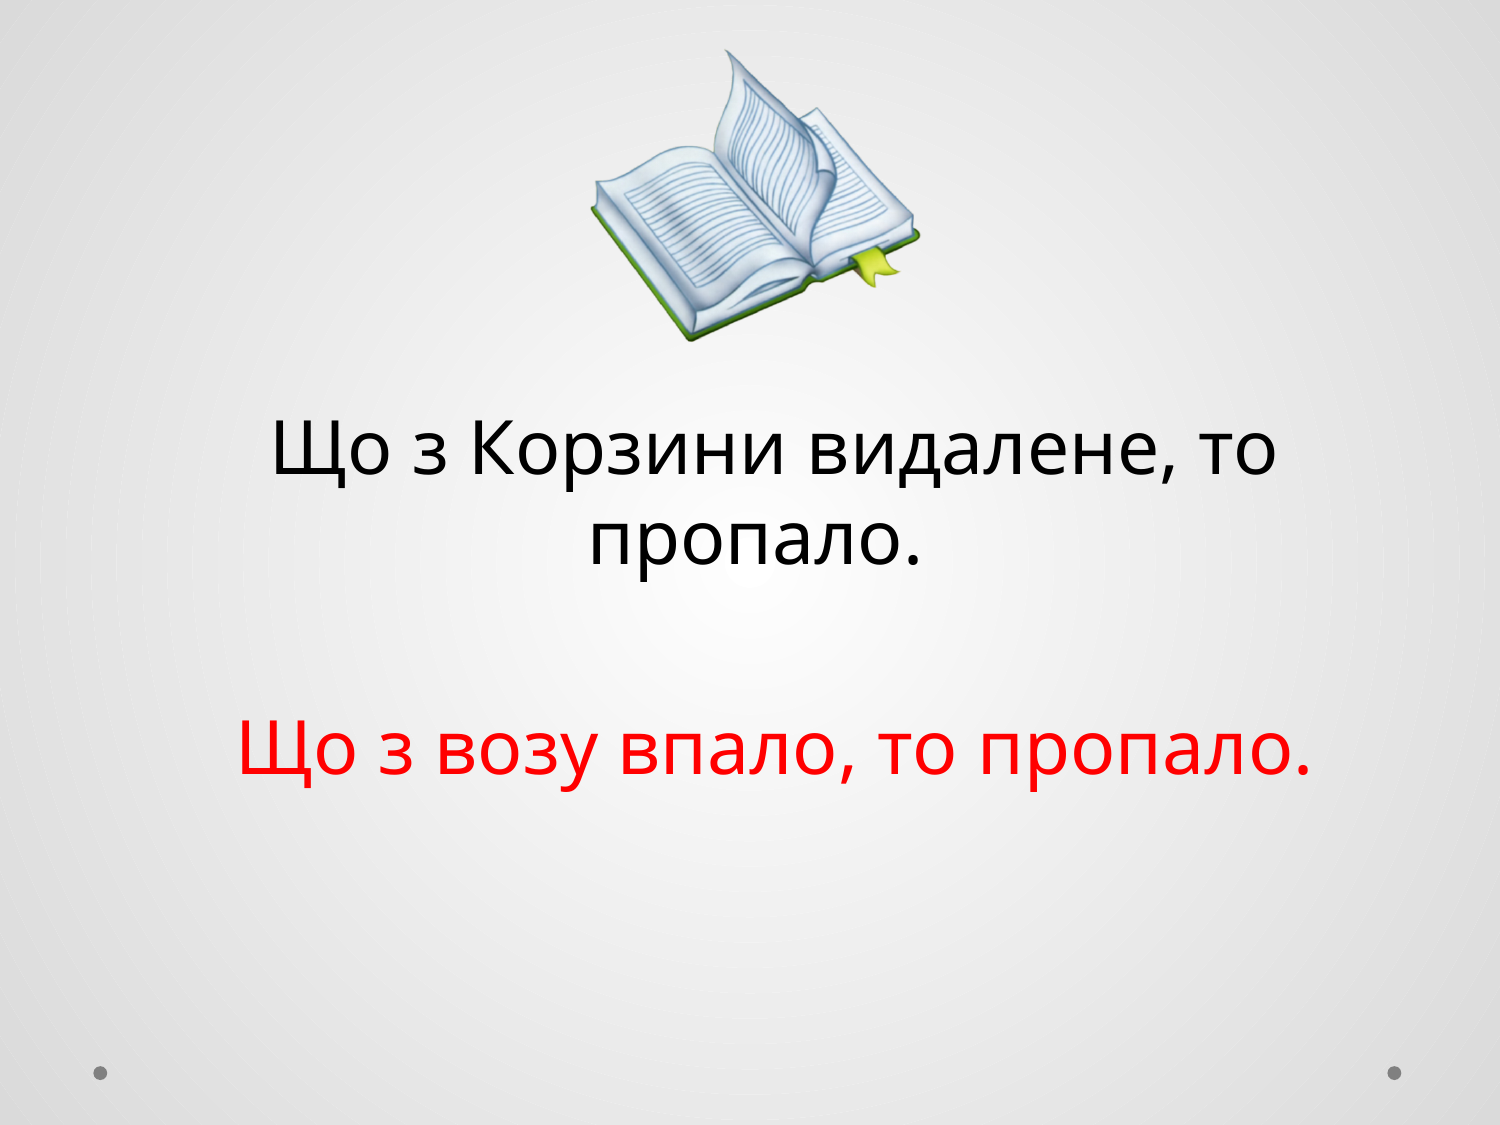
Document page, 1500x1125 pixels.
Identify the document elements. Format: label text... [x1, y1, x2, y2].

text_box Що з Корзини видалене, то пропало. Що з возу впало, то пропало. [99, 287, 1450, 1030]
picture [584, 42, 933, 351]
